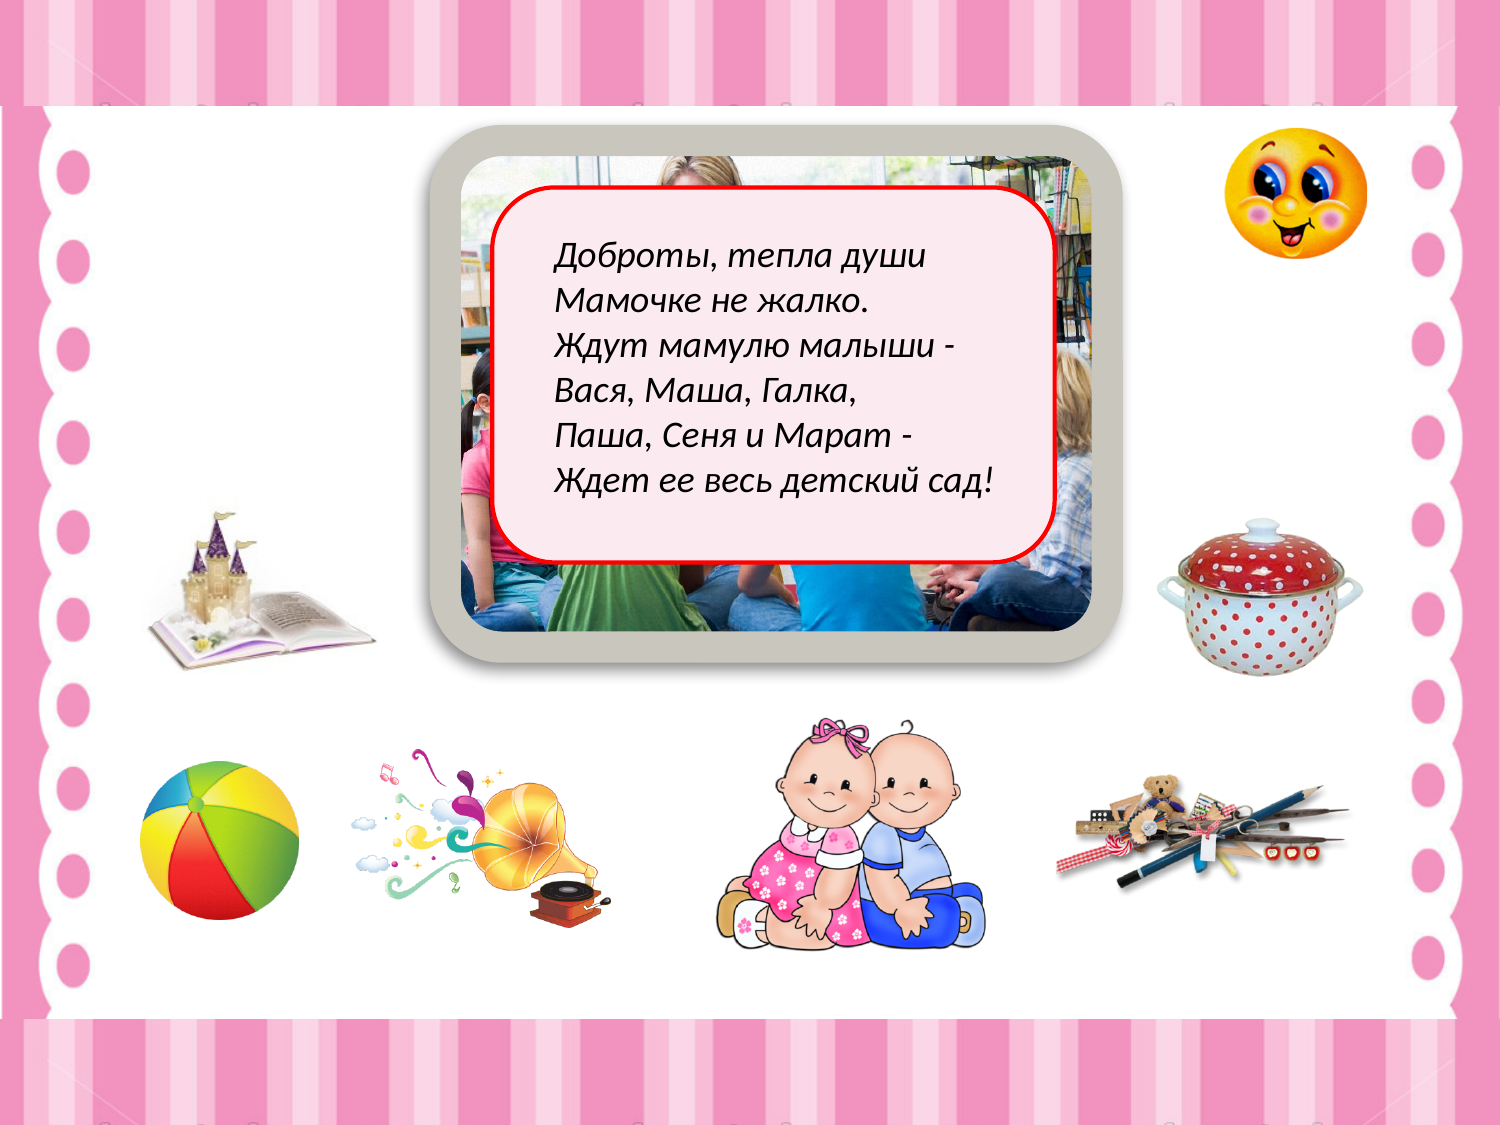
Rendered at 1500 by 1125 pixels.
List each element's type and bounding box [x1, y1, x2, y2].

text_box [491, 187, 1055, 563]
picture [0, 0, 1500, 1125]
